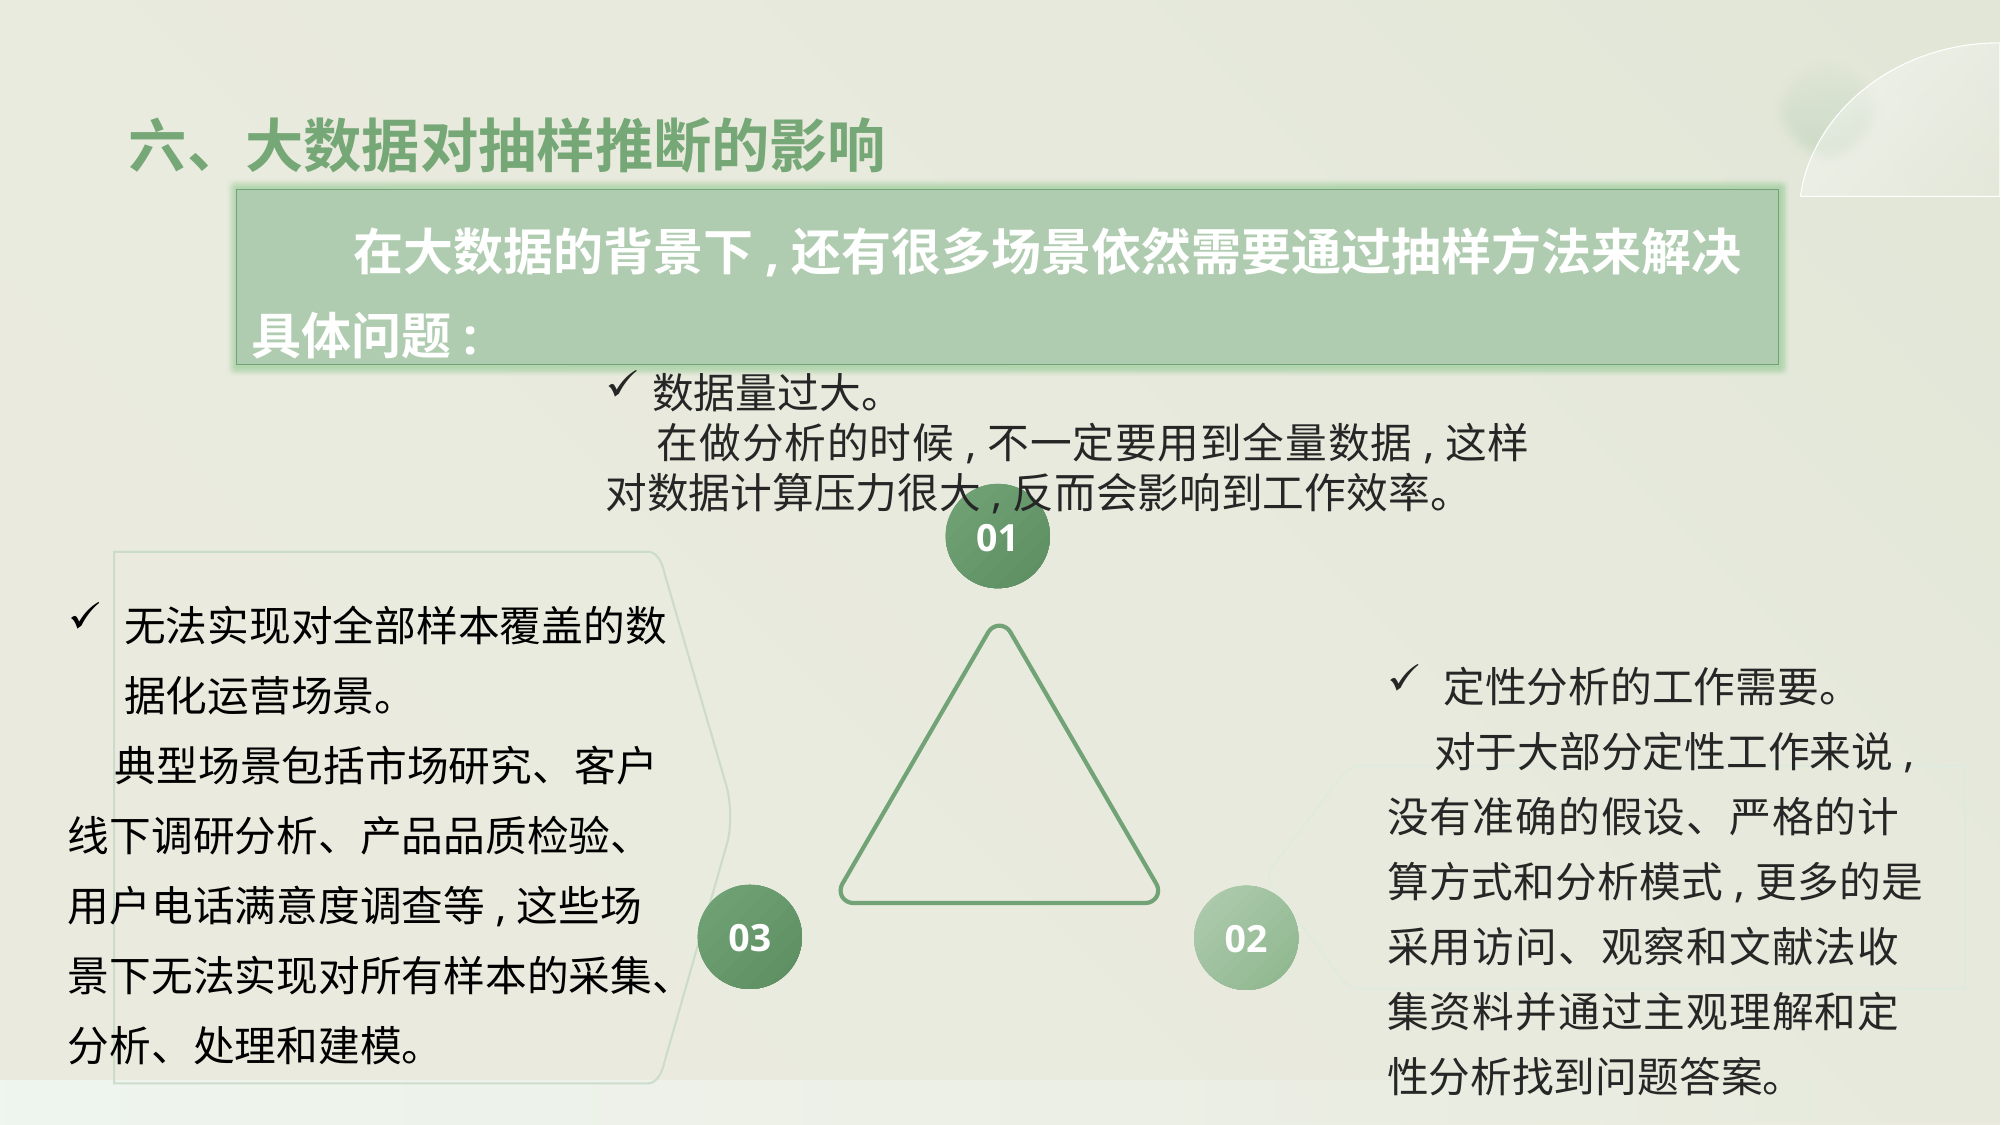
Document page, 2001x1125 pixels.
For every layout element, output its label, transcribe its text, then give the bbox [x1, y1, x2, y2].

text_box 数据量过大。 在做分析的时候,不一定要用到全量数据,这样对数据计算压力很大,反而会影响到工作效率。 [551, 421, 1513, 590]
text_box 定性分析的工作需要。 对于大部分定性工作来说,没有准确的假设、严格的计算方式和分析模式,更多的是采用访问、观察和文献法收集资料并通过主观理解和定性分析找到问题答案。 [1267, 764, 1966, 990]
text_box 02 [1194, 885, 1299, 990]
text_box [113, 550, 666, 572]
text_box [463, 862, 1130, 1012]
text_box [853, 624, 1160, 905]
text_box 在大数据的背景下,还有很多场景依然需要通过抽样方法来解决具体问题: [236, 189, 1779, 365]
text_box 无法实现对全部样本覆盖的数据化运营场景。 典型场景包括市场研究、客户线下调研分析、产品品质检验、用户电话满意度调查等,这些场景下无法实现对所有样本的采集、分析、处理和建模。 [53, 572, 698, 723]
text_box [113, 684, 732, 1085]
text_box 六、大数据对抽样推断的影响 [114, 73, 1226, 224]
